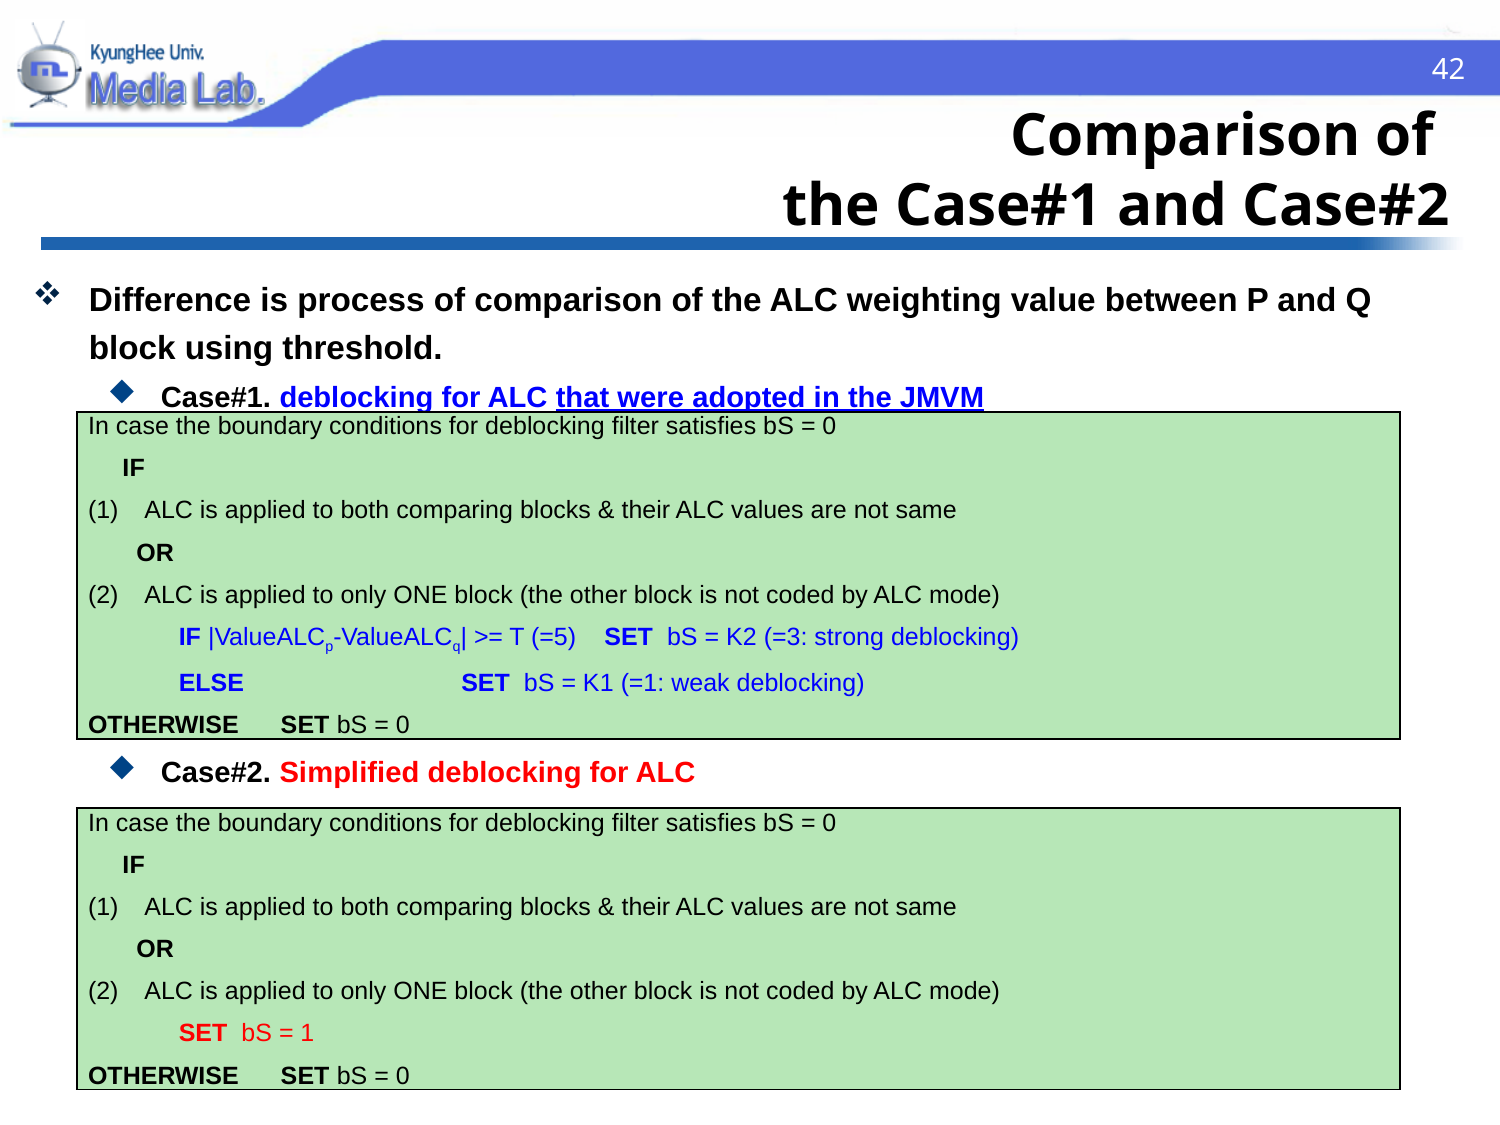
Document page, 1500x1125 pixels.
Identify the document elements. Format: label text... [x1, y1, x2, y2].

table_header In case the boundary conditions for deblocking filter satisfies bS = 0 IF ALC is applied to both comparing blocks & their ALC values are not same OR ALC is applied to only ONE block (the other block is not coded by ALC mode) IF |ValueALCp-ValueALCq| >= T (=5) SET bS = K2 (=3: strong deblocking) ELSE SET bS = K1 (=1: weak deblocking) OTHERWISE SET bS = 0 [78, 413, 1399, 738]
picture [41, 237, 1500, 250]
list Difference is process of comparison of the ALC weighting value between P and Q block using threshold. Case#1. deblocking for ALC that were adopted in the JMVM Case#2. Simplified deblocking for ALC [17, 262, 1483, 1107]
picture [0, 0, 1500, 138]
table_header In case the boundary conditions for deblocking filter satisfies bS = 0 IF ALC is applied to both comparing blocks & their ALC values are not same OR ALC is applied to only ONE block (the other block is not coded by ALC mode) SET bS = 1 OTHERWISE SET bS = 0 [78, 809, 1399, 1089]
title Comparison of the Case#1 and Case#2 [312, 101, 1465, 233]
slide_number 42 [1403, 42, 1481, 93]
